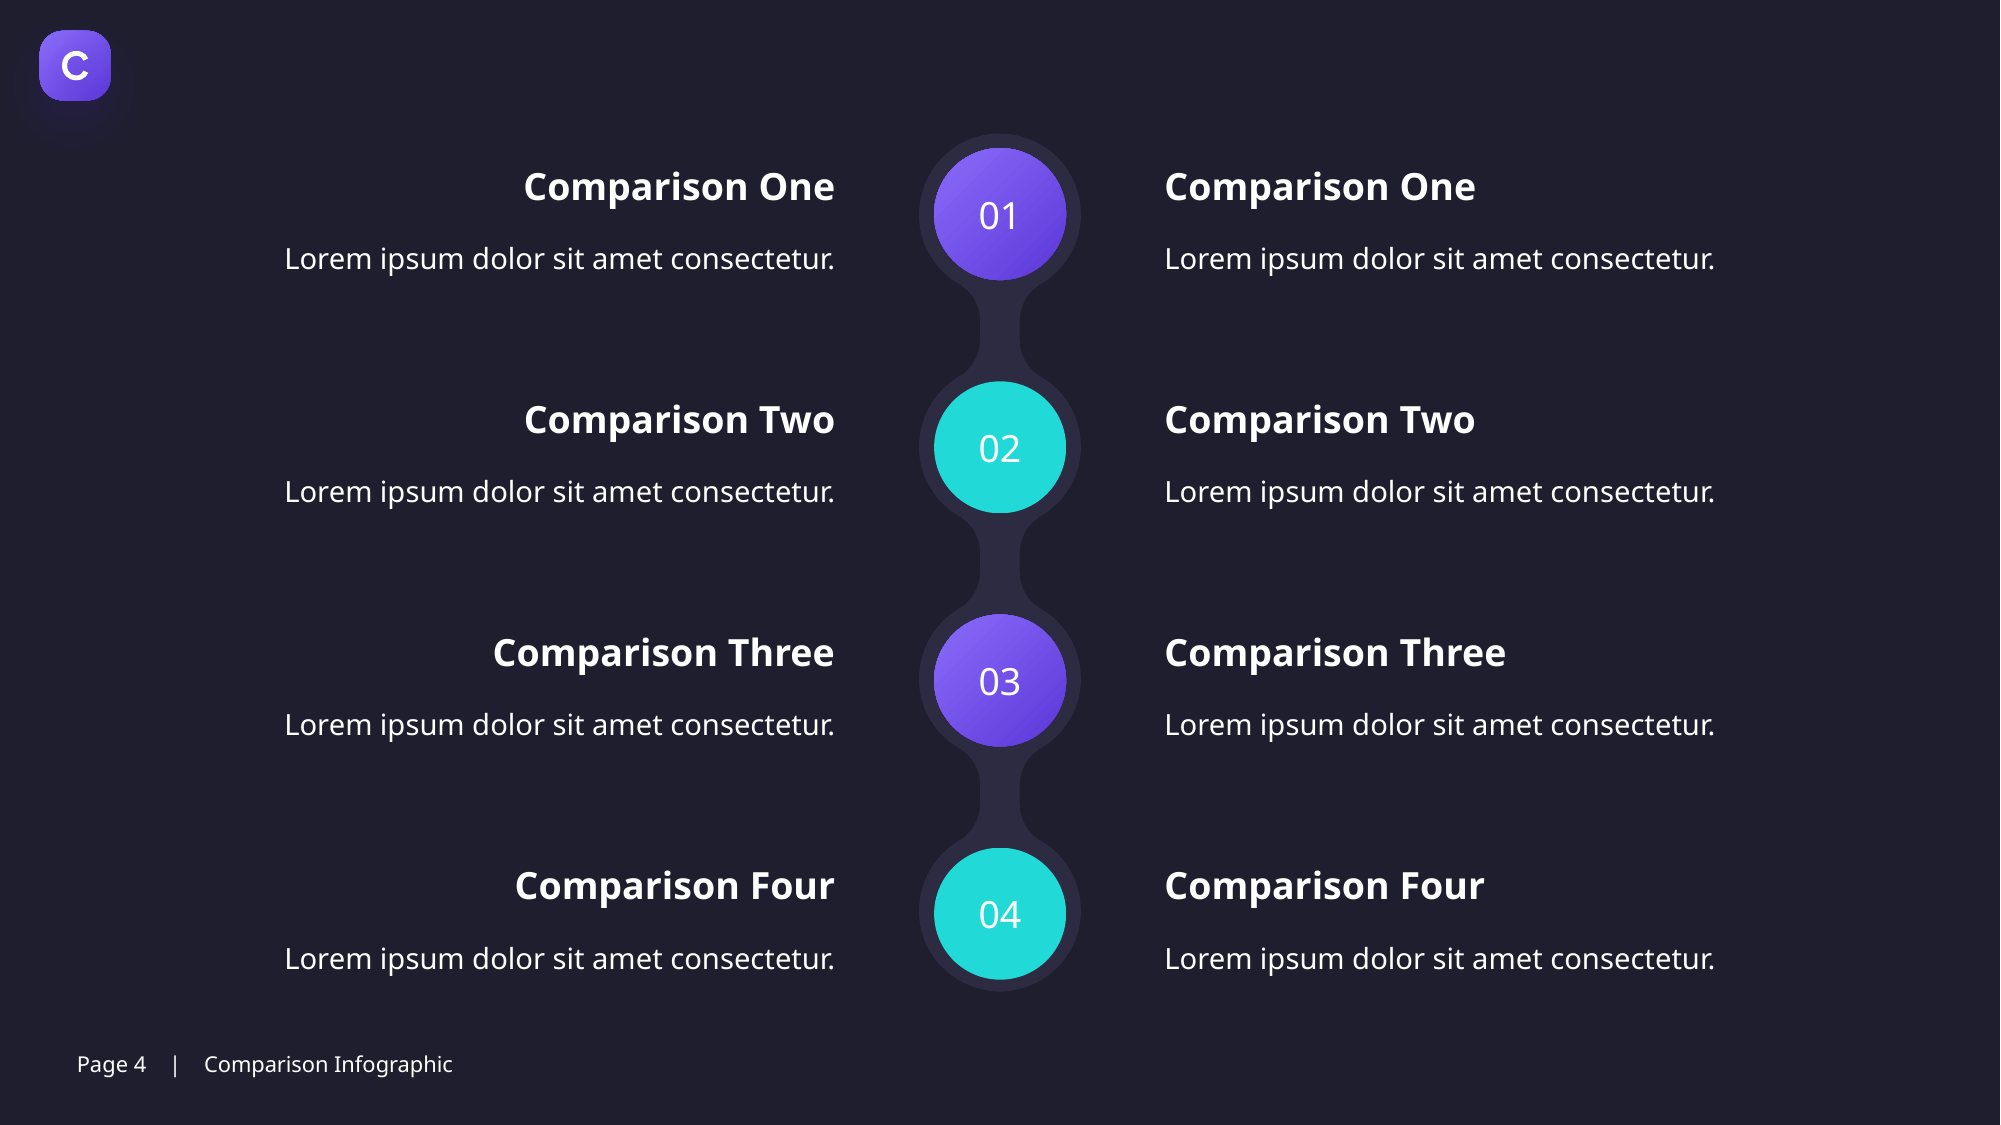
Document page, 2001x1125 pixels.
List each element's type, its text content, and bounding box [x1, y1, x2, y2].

text_box Lorem ipsum dolor sit amet consectetur. [166, 455, 851, 516]
text_box Lorem ipsum dolor sit amet consectetur. [1149, 222, 1834, 283]
text_box Comparison Four [1149, 854, 1561, 915]
text_box Lorem ipsum dolor sit amet consectetur. [1149, 688, 1834, 749]
text_box Lorem ipsum dolor sit amet consectetur. [166, 688, 851, 749]
text_box Lorem ipsum dolor sit amet consectetur. [166, 222, 851, 283]
text_box Comparison One [439, 155, 851, 216]
text_box Comparison Two [439, 388, 851, 449]
text_box Lorem ipsum dolor sit amet consectetur. [166, 922, 851, 983]
text_box Lorem ipsum dolor sit amet consectetur. [1149, 922, 1834, 983]
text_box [919, 133, 1081, 992]
text_box Comparison Three [439, 621, 851, 682]
text_box Comparison Two [1149, 388, 1561, 449]
text_box Comparison Four [439, 854, 851, 915]
text_box Comparison One [1149, 155, 1561, 216]
text_box Comparison Three [1149, 621, 1561, 682]
text_box Lorem ipsum dolor sit amet consectetur. [1149, 455, 1834, 516]
